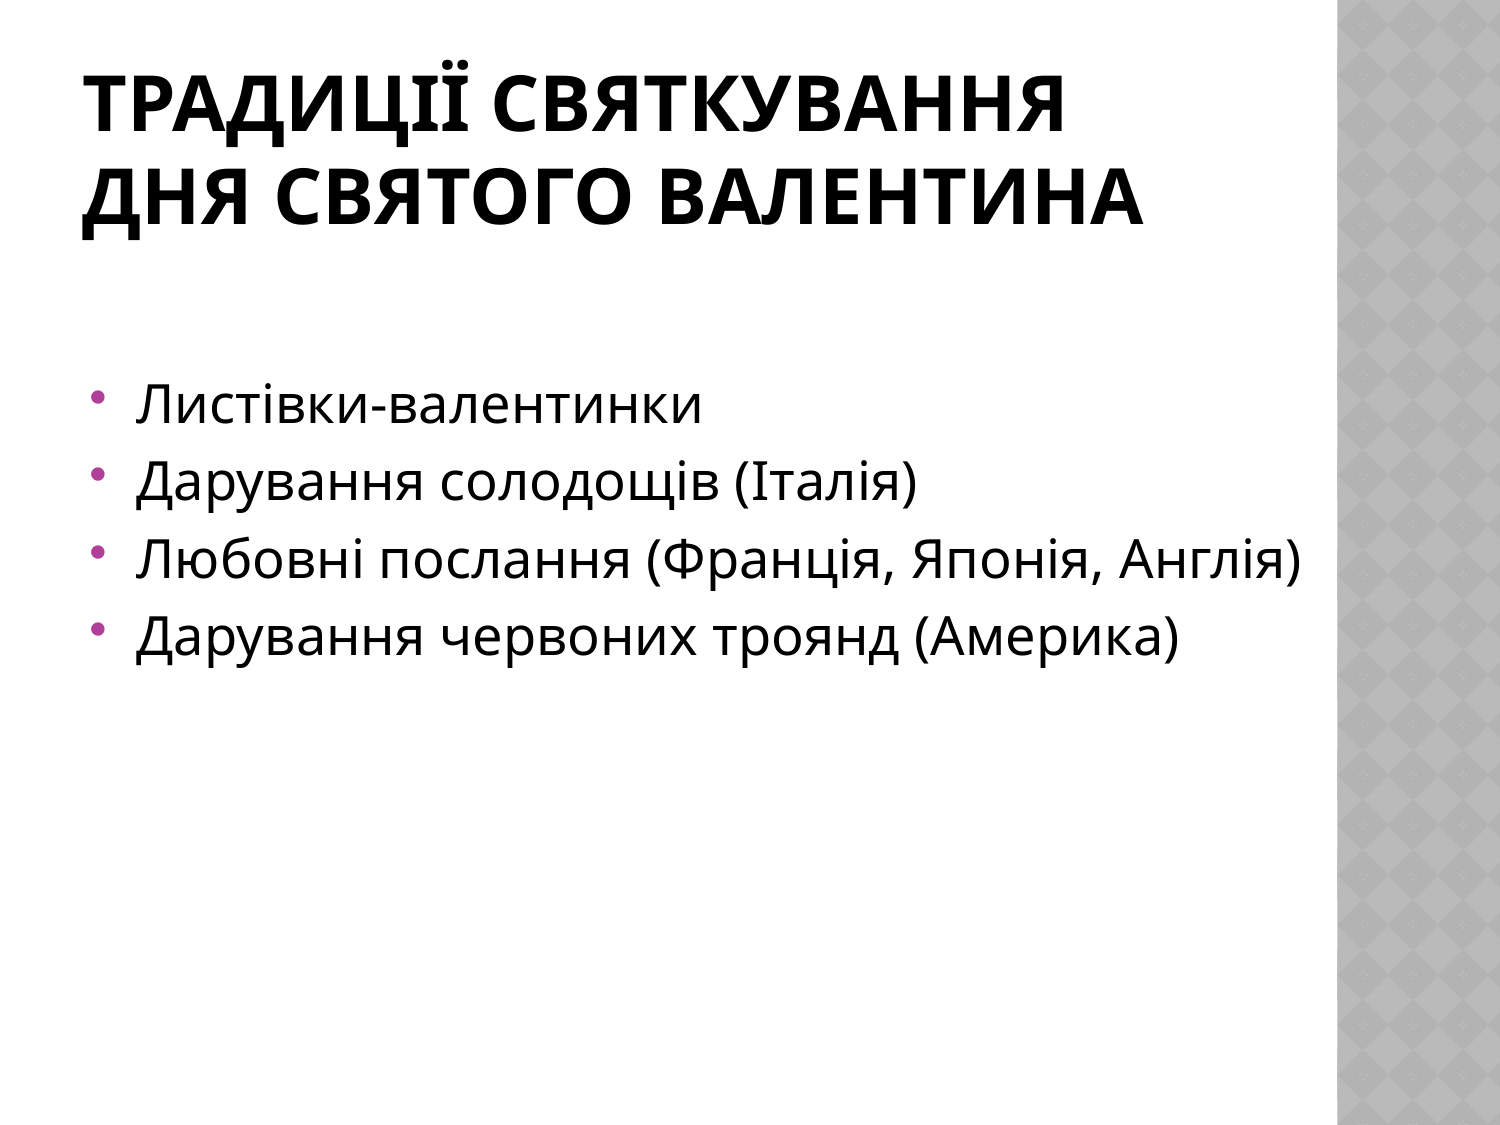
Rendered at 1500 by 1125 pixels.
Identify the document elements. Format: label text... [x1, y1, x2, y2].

list Листівки-валентинки Дарування солодощів (Італія) Любовні послання (Франція, Японія, Англія) Дарування червоних троянд (Америка) [76, 361, 1425, 1005]
title Традиції святкування Дня святого Валентина [75, 52, 1263, 240]
